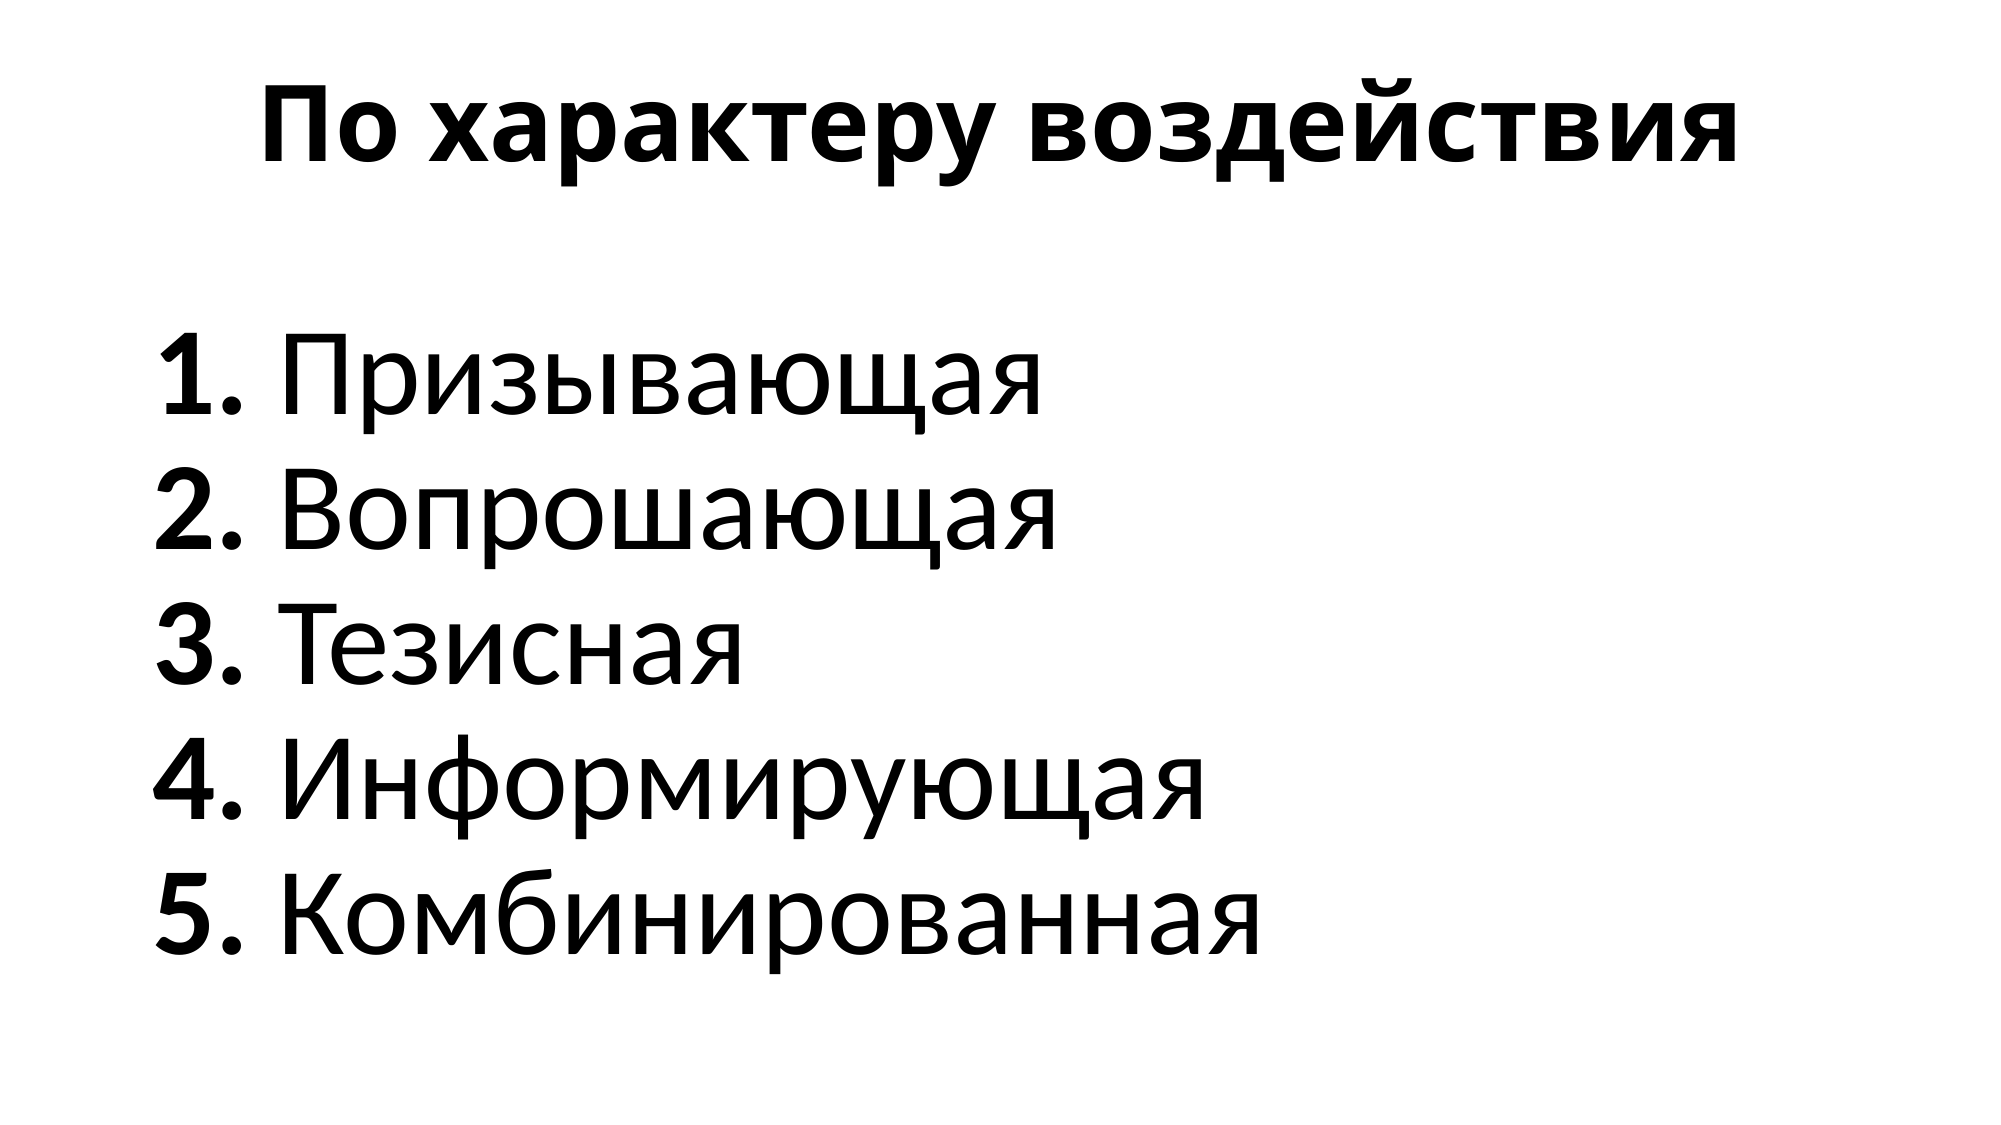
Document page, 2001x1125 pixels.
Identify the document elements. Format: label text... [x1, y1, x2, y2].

title Пo характеру воздействия [137, 59, 1863, 278]
list 1. Призывающая 2. Вопрошающая 3. Тезисная 4. Информирующая 5. Комбинированная [137, 299, 1863, 1014]
